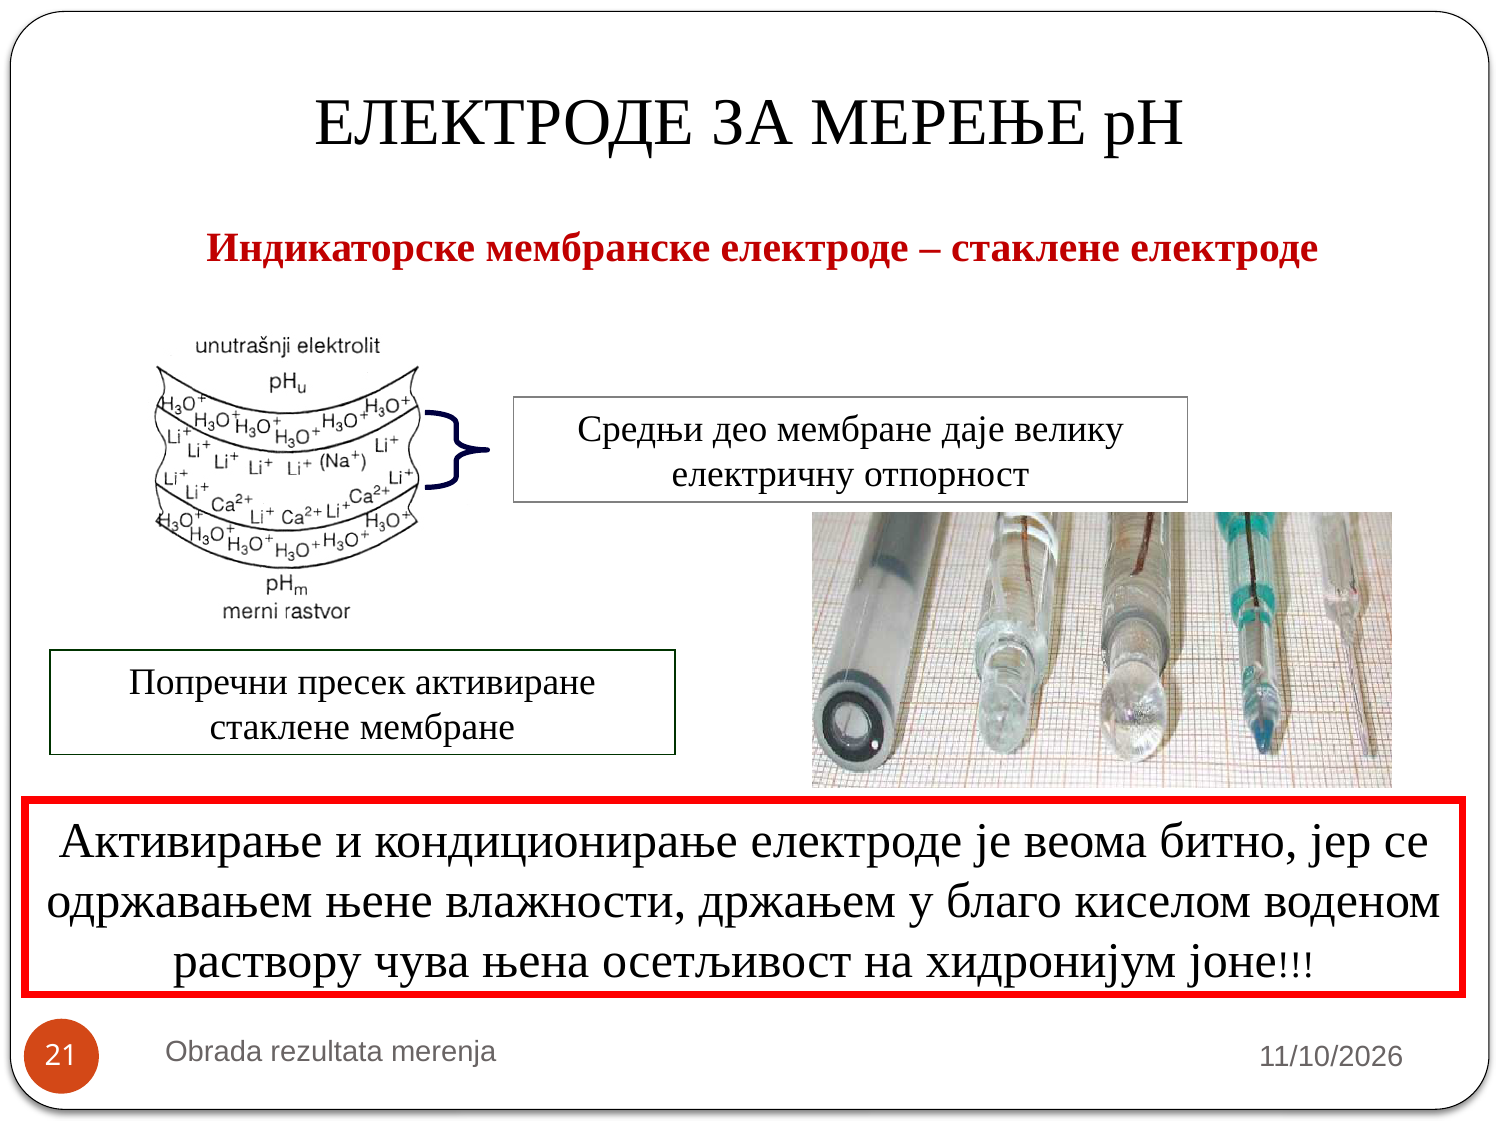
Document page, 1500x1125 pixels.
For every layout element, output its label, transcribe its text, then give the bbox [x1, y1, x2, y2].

footer Obrada rezultata merenja [150, 1012, 800, 1088]
text_box Индикаторске мембранске електроде – стаклене електроде [124, 212, 1400, 278]
text_box Активирање и кондиционирање електроде је веома битно, јер се одржавањем њене влажности, држањем у благо киселом воденом раствору чува њена осетљивост на хидронијум јоне!!! [24, 799, 1463, 995]
text_box Средњи део мембране даје велику електричну отпорност [513, 397, 1188, 502]
slide_number 21 [23, 1018, 99, 1094]
text_box Попречни пресек активиране стаклене мембране [50, 649, 675, 755]
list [812, 512, 1392, 788]
title ЕЛЕКТРОДЕ ЗА МЕРЕЊЕ pH [74, 49, 1426, 173]
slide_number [1012, 1015, 1419, 1094]
picture [99, 324, 476, 625]
